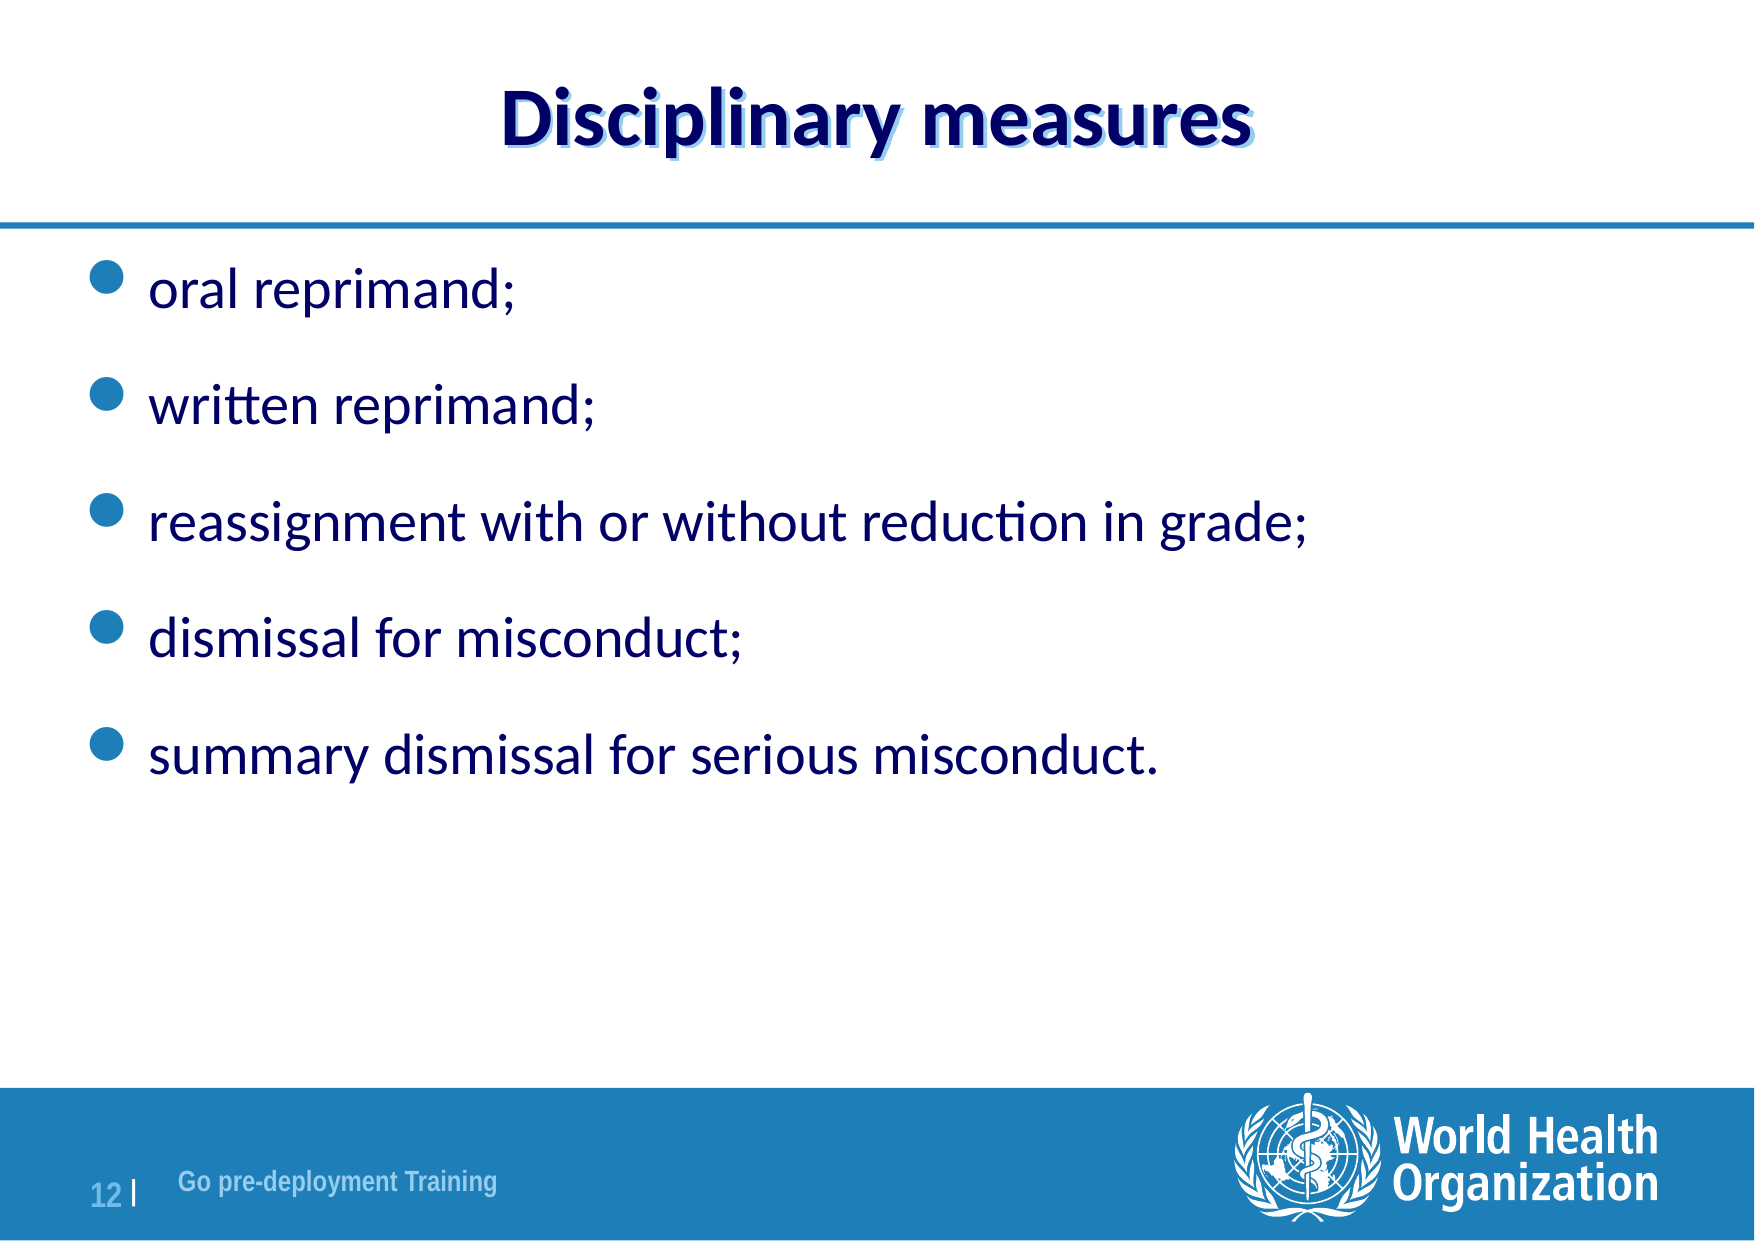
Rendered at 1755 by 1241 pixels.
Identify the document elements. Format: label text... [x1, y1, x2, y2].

list oral reprimand; written reprimand; reassignment with or without reduction in grade; dismissal for misconduct; summary dismissal for serious misconduct. [84, 249, 1676, 1084]
title Disciplinary measures [0, 0, 1755, 224]
